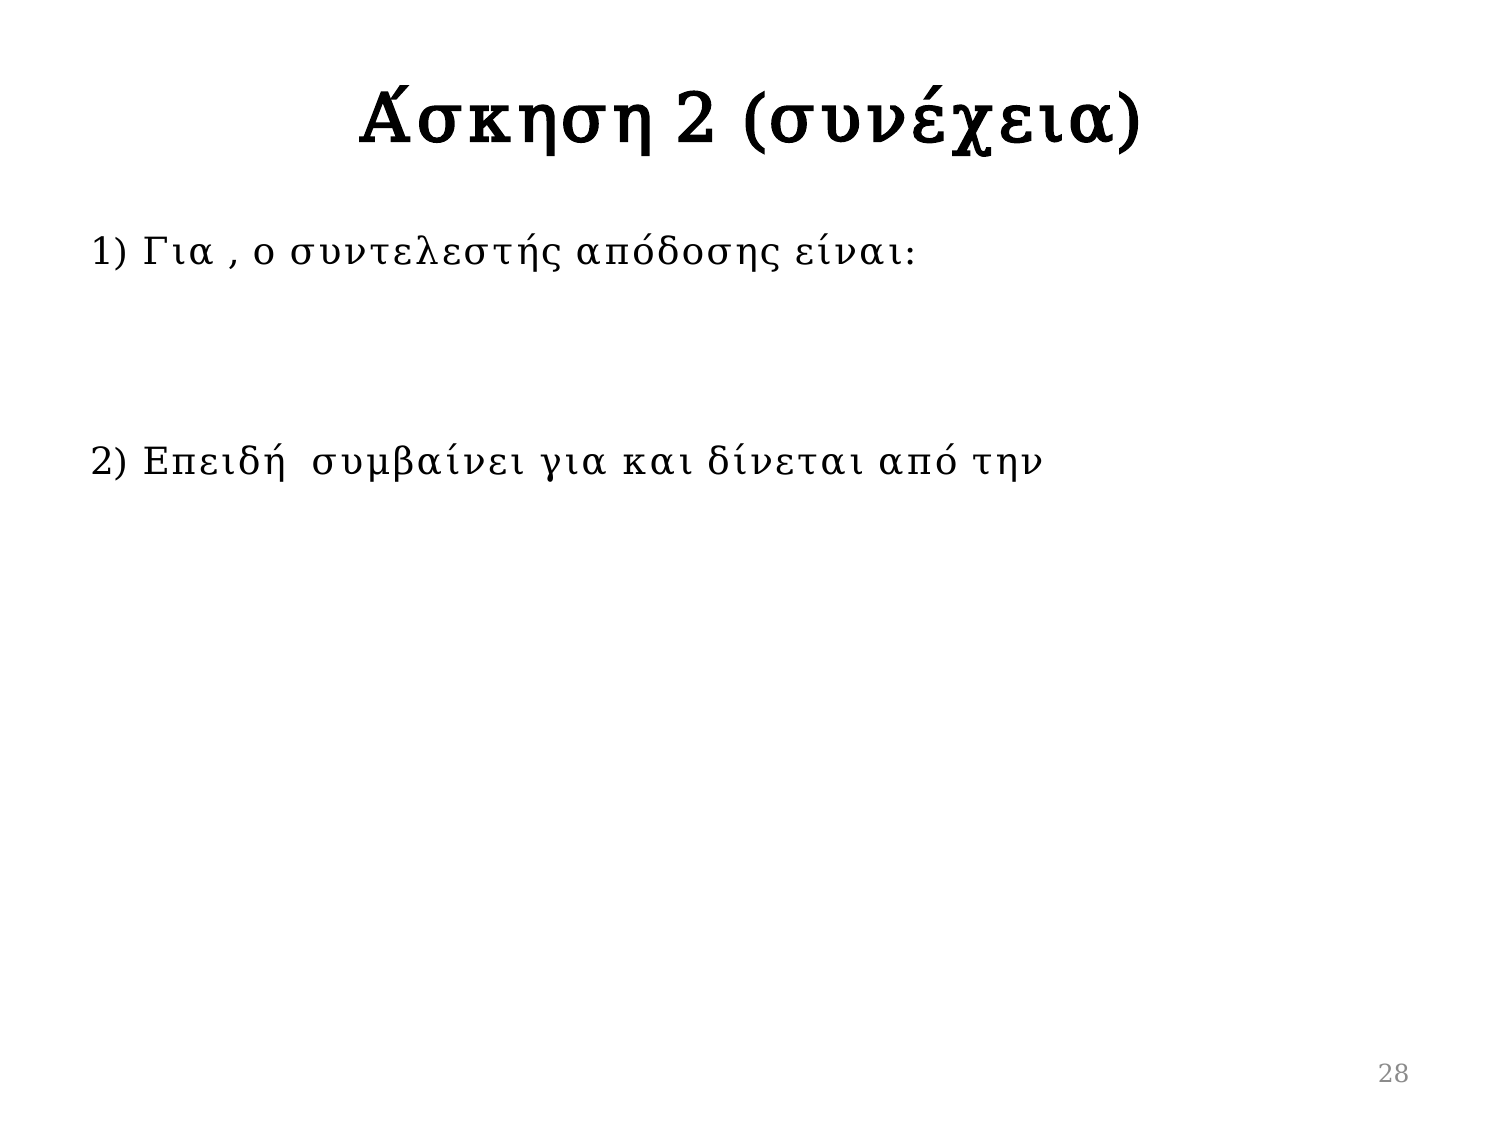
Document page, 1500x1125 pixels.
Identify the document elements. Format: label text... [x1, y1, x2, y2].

slide_number 28 [1222, 1042, 1425, 1103]
title Άσκηση 2 (συνέχεια) [75, 20, 1425, 209]
